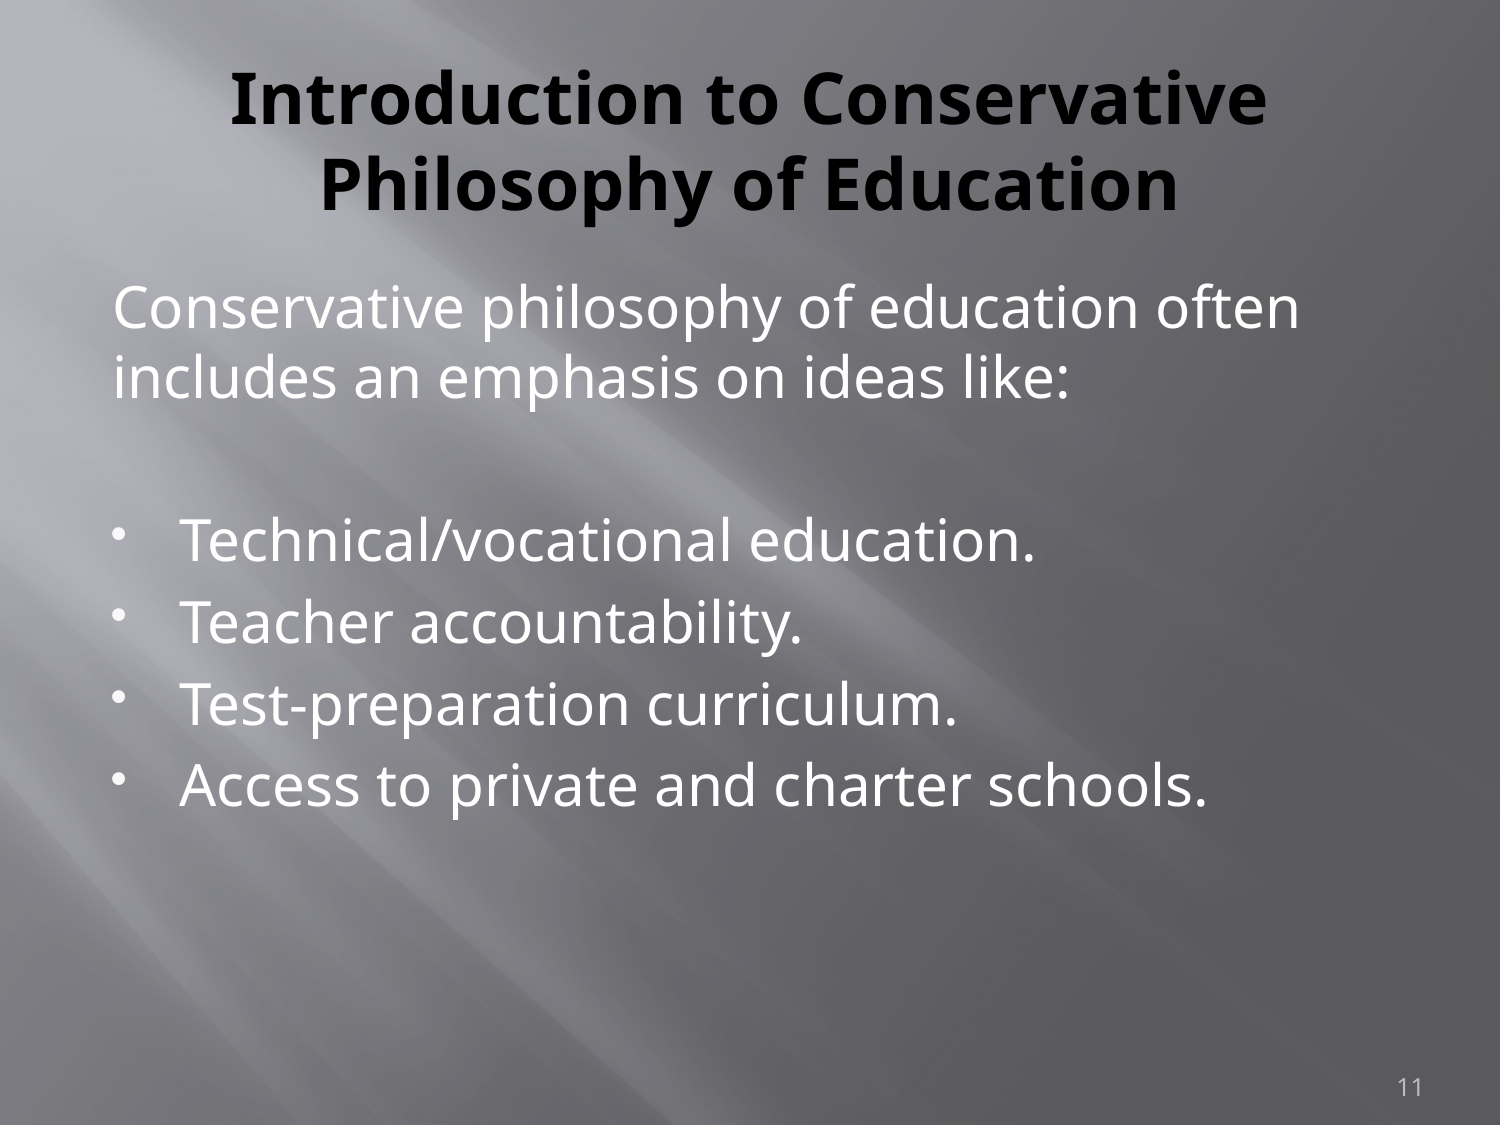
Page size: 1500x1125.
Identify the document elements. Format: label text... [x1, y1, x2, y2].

title Introduction to Conservative Philosophy of Education [75, 45, 1425, 233]
slide_number 11 [1299, 1052, 1425, 1113]
list Conservative philosophy of education often includes an emphasis on ideas like: Technical/vocational education. Teacher accountability. Test-preparation curriculum. Access to private and charter schools. [75, 262, 1425, 1035]
